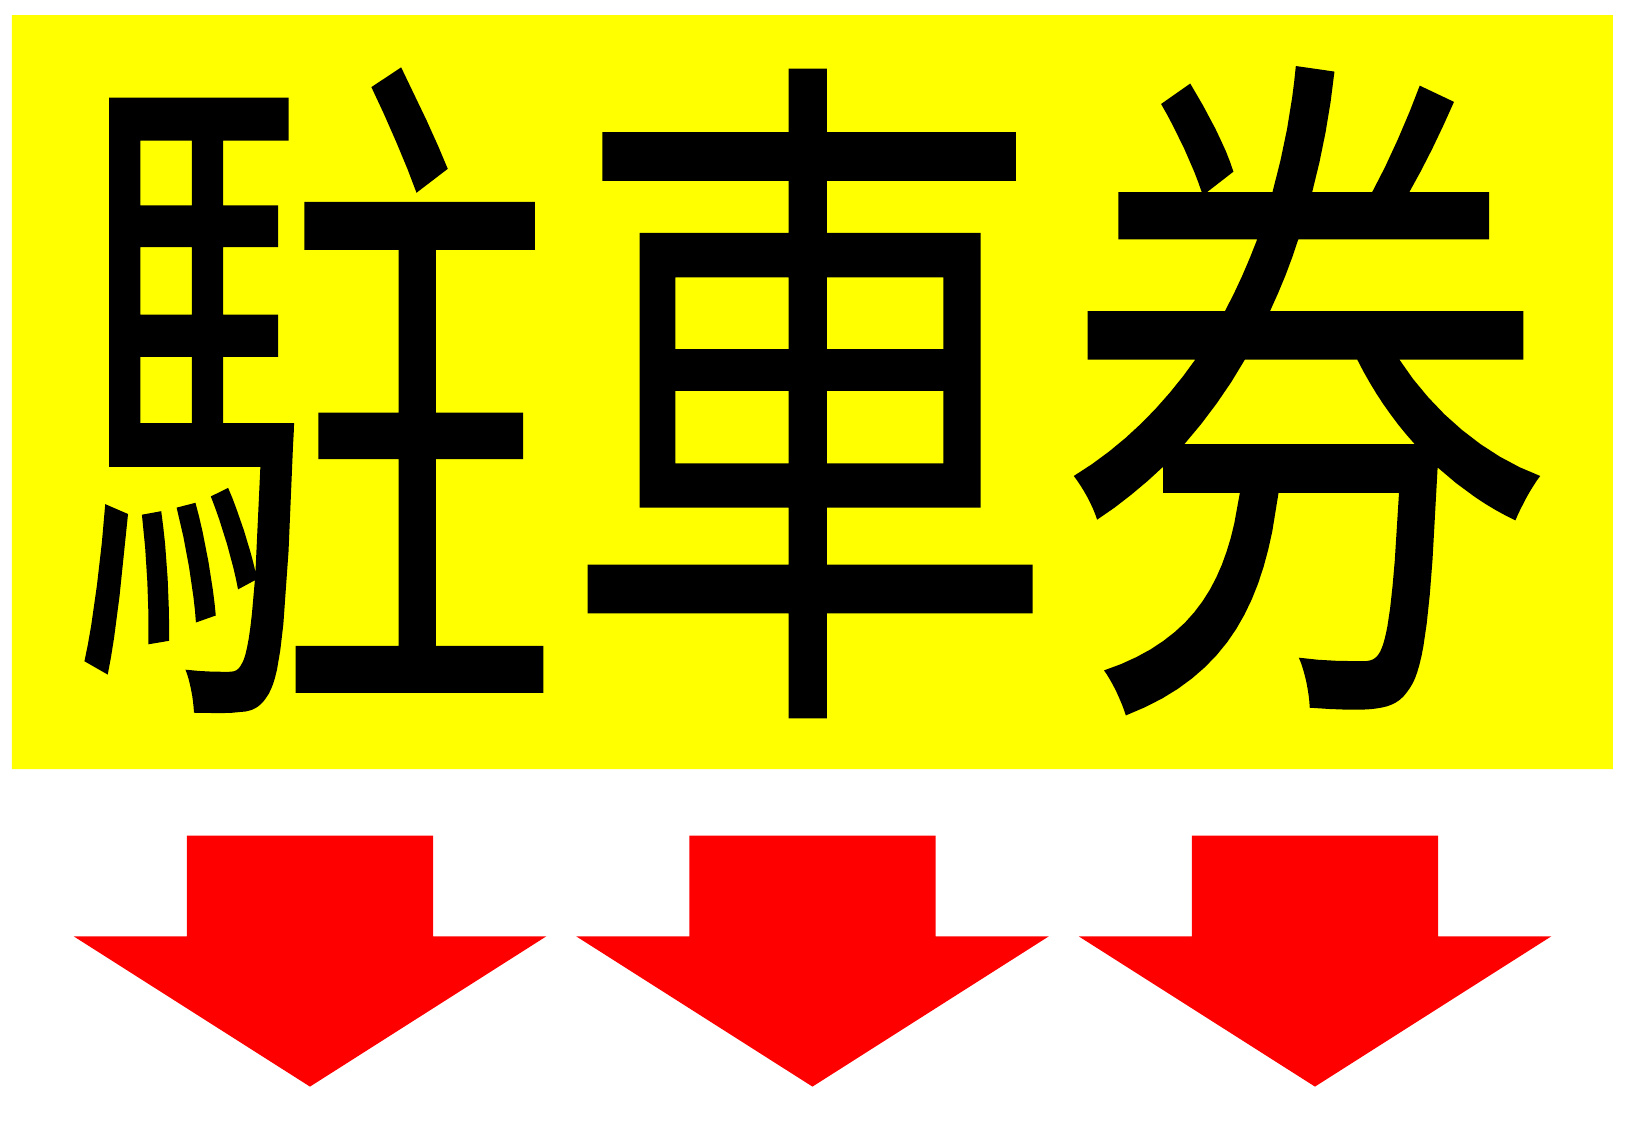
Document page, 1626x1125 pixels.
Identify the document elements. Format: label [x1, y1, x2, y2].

text_box [71, 833, 549, 1089]
text_box [574, 833, 1051, 1089]
text_box [10, 13, 1615, 771]
text_box [1076, 833, 1554, 1089]
